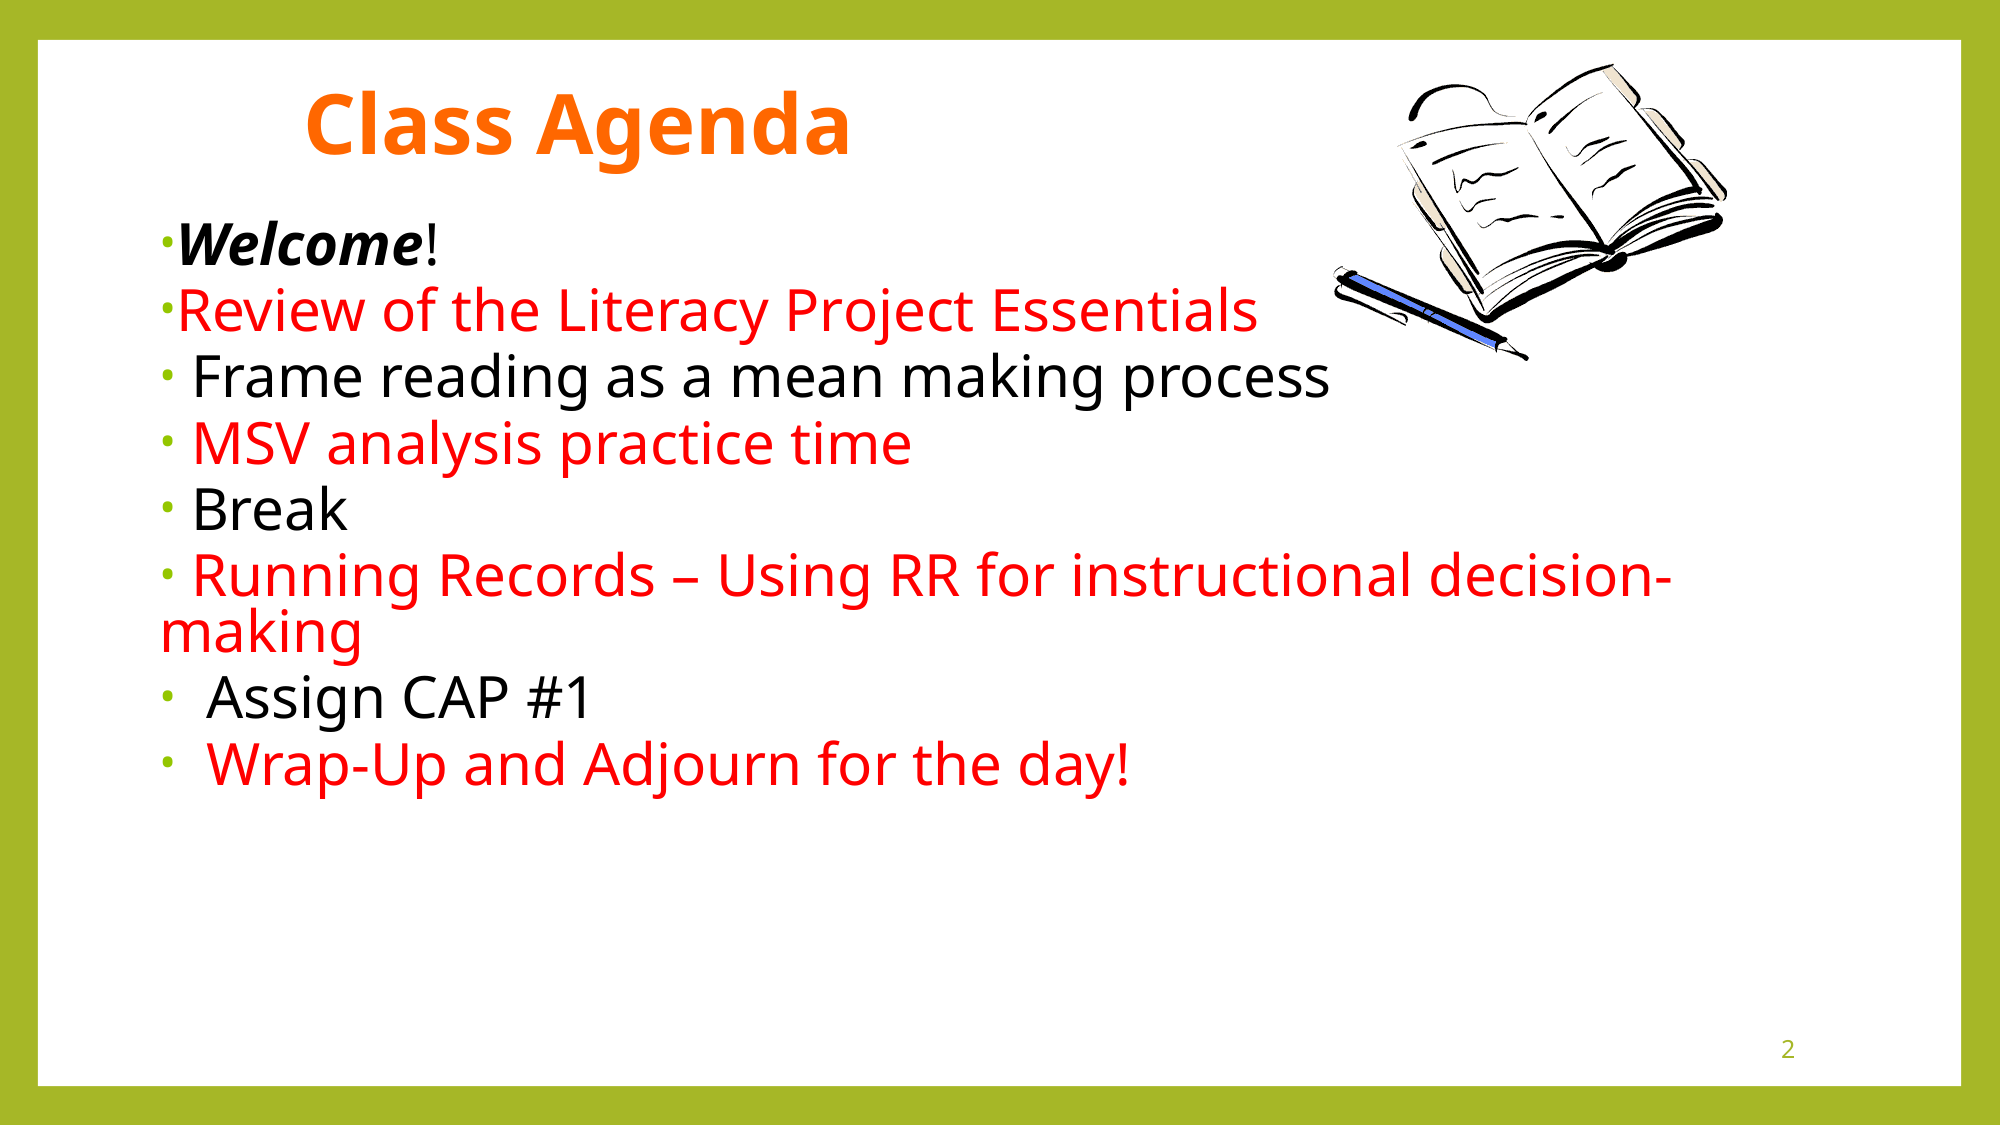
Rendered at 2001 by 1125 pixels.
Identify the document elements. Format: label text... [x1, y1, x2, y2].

title Class Agenda [288, 33, 1189, 212]
slide_number 2 [1530, 1020, 1811, 1081]
picture [1328, 63, 1728, 362]
list Welcome! Review of the Literacy Project Essentials Frame reading as a mean making process MSV analysis practice time Break Running Records – Using RR for instructional decision- making Assign CAP #1 Wrap-Up and Adjourn for the day! [140, 212, 1775, 1125]
